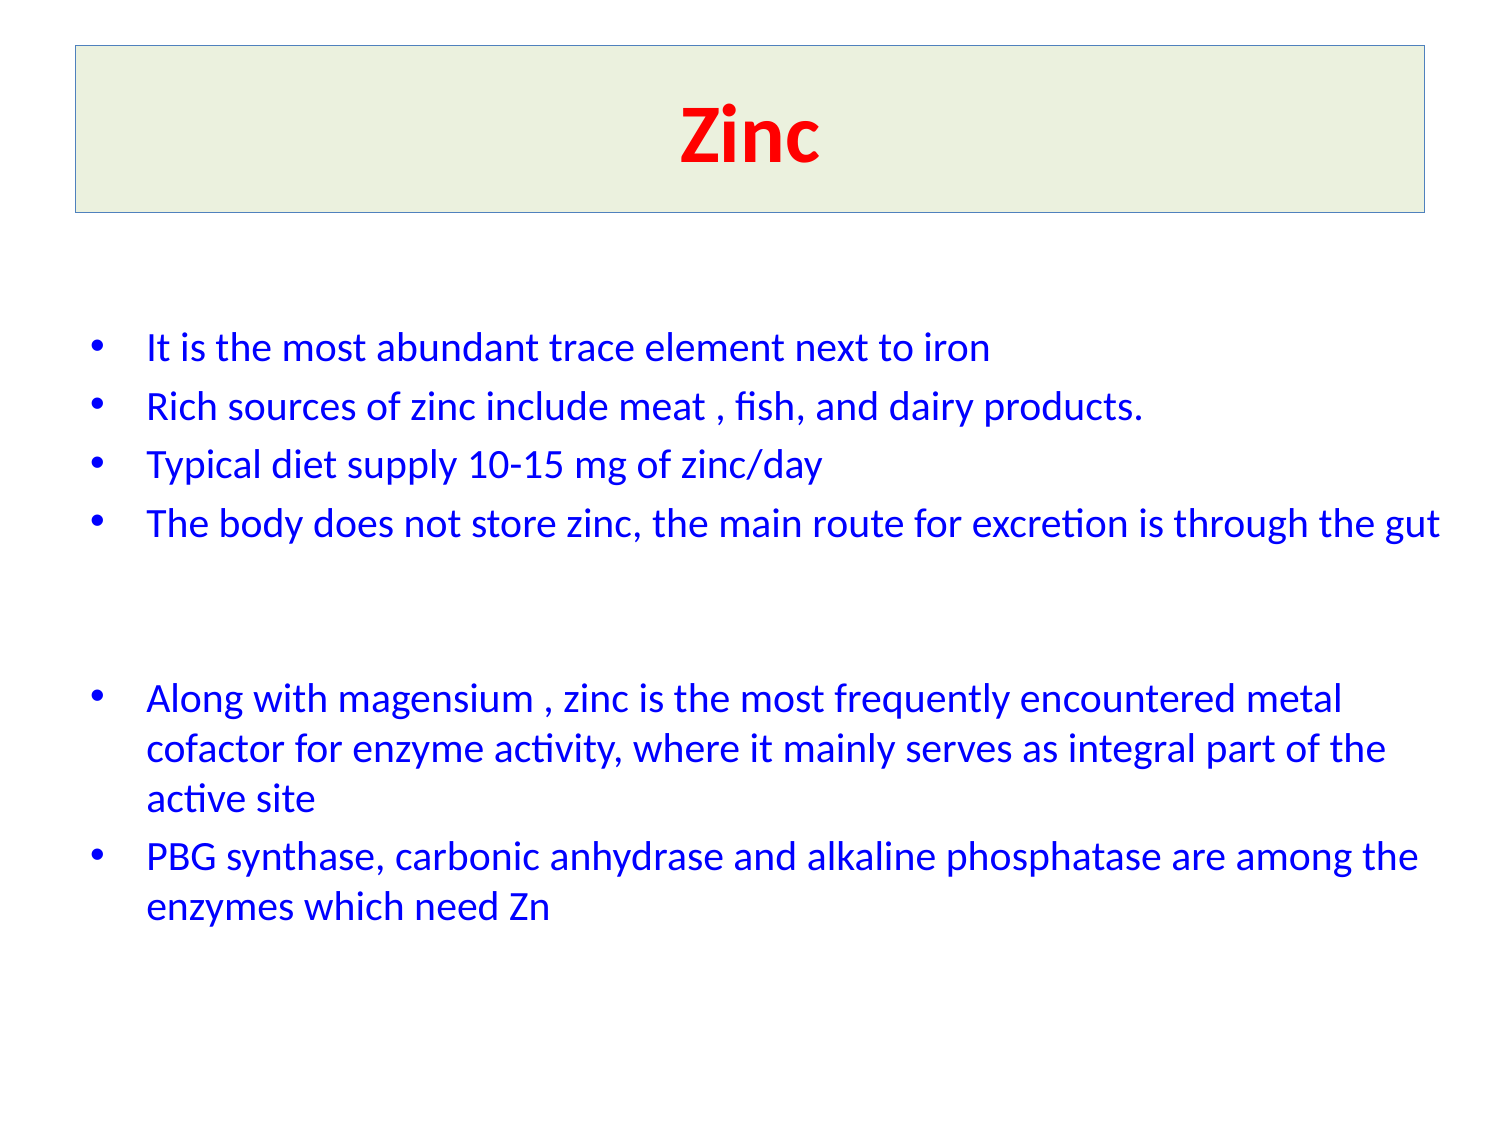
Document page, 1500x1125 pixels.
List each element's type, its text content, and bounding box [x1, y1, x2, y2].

list It is the most abundant trace element next to iron Rich sources of zinc include meat , fish, and dairy products. Typical diet supply 10-15 mg of zinc/day The body does not store zinc, the main route for excretion is through the gut Along with magensium , zinc is the most frequently encountered metal cofactor for enzyme activity, where it mainly serves as integral part of the active site PBG synthase, carbonic anhydrase and alkaline phosphatase are among the enzymes which need Zn [75, 312, 1475, 963]
title Zinc [75, 45, 1425, 213]
